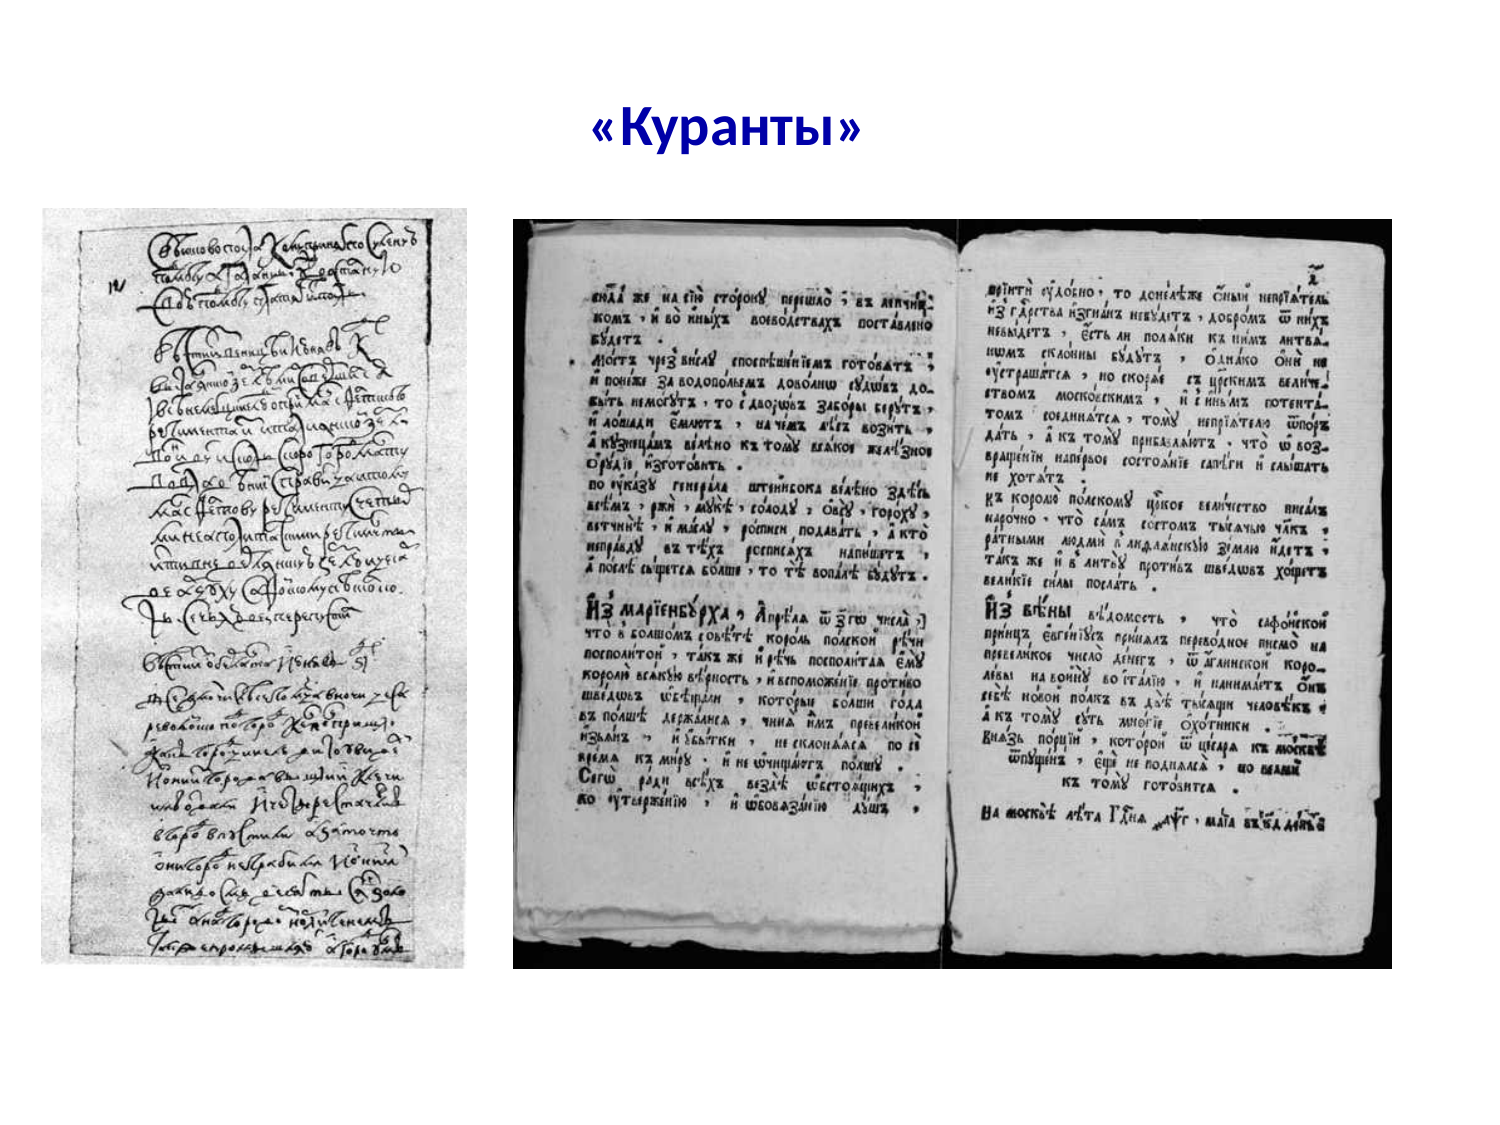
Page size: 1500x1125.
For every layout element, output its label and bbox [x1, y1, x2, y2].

picture [513, 219, 1392, 970]
text_box [41, 79, 1393, 970]
